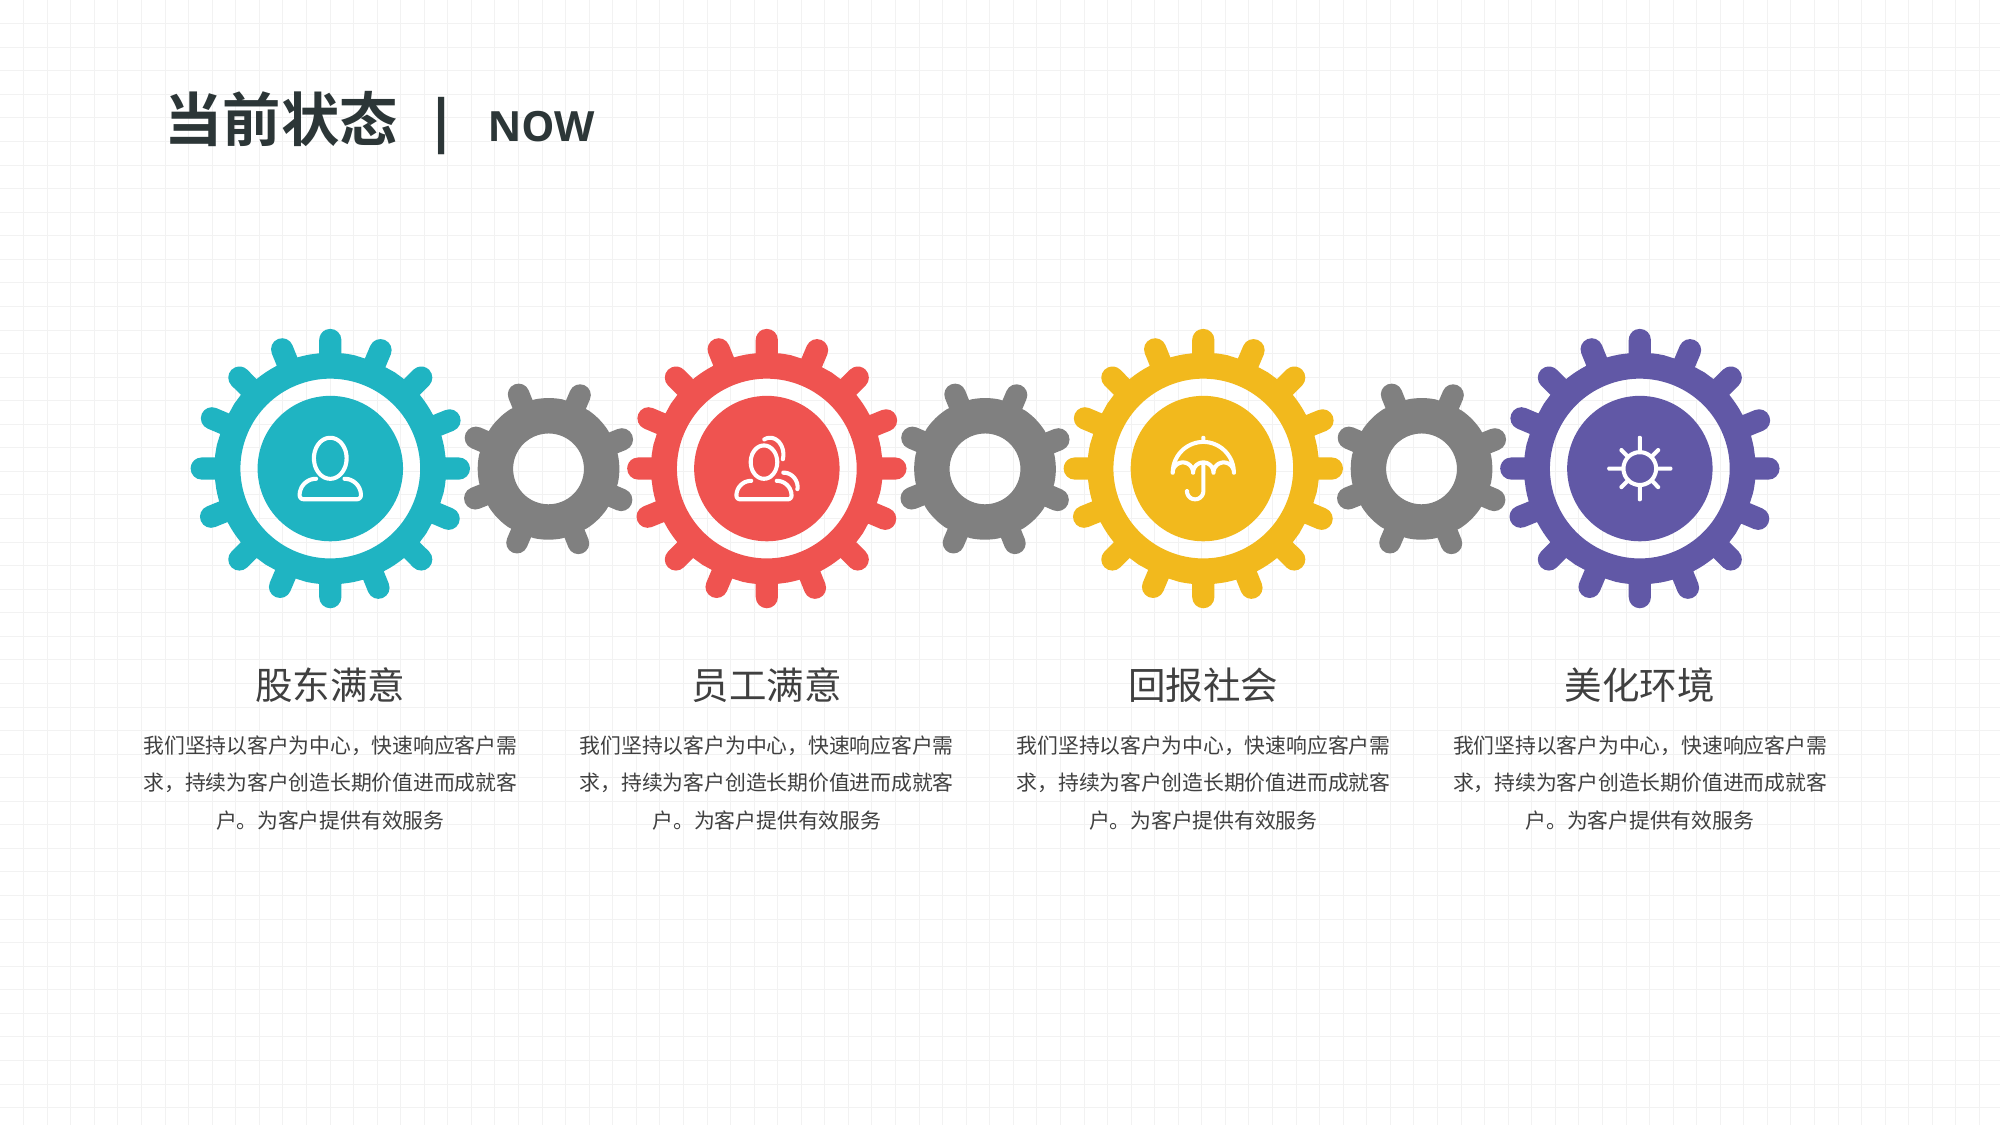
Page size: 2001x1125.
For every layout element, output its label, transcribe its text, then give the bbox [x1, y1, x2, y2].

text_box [694, 395, 840, 542]
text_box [1567, 395, 1713, 542]
text_box [1335, 382, 1508, 556]
text_box 股东满意 我们坚持以客户为中心，快速响应客户需求，持续为客户创造长期价值进而成就客户。为客户提供有效服务 [122, 632, 539, 840]
text_box [899, 382, 1071, 556]
text_box 当前状态 | NOW [149, 84, 1096, 152]
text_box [257, 395, 404, 542]
text_box 回报社会 我们坚持以客户为中心，快速响应客户需求，持续为客户创造长期价值进而成就客户。为客户提供有效服务 [995, 632, 1412, 840]
text_box [626, 327, 908, 610]
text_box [1130, 395, 1277, 542]
text_box [1499, 327, 1781, 610]
text_box [462, 382, 635, 556]
text_box [1062, 327, 1345, 610]
text_box 美化环境 我们坚持以客户为中心，快速响应客户需求，持续为客户创造长期价值进而成就客户。为客户提供有效服务 [1431, 632, 1848, 840]
text_box [189, 327, 472, 610]
text_box 员工满意 我们坚持以客户为中心，快速响应客户需求，持续为客户创造长期价值进而成就客户。为客户提供有效服务 [558, 632, 975, 840]
